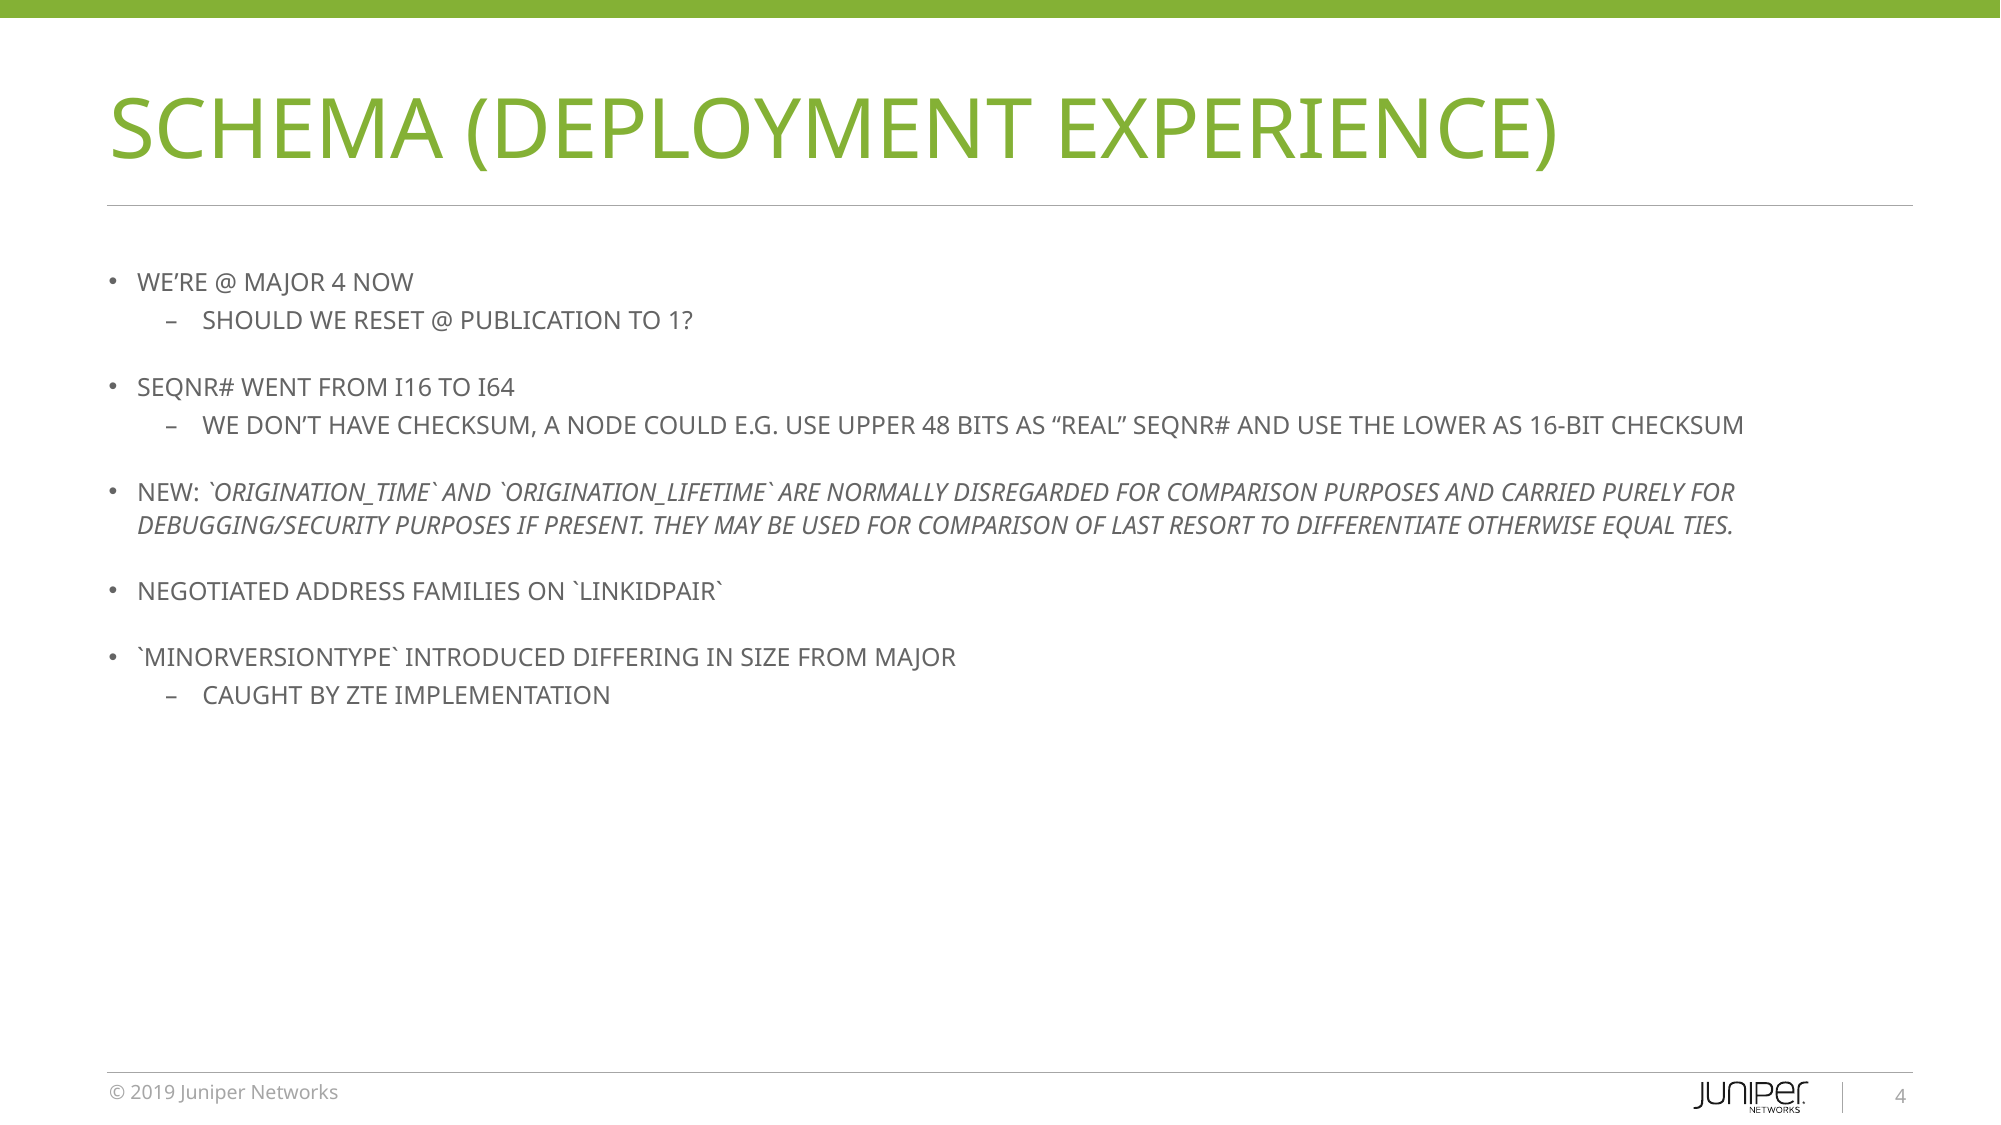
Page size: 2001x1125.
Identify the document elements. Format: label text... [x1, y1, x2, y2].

list We’re @ Major 4 Now Should We Reset @ Publication to 1? SeqNr# Went from i16 to i64 We Don’t Have Checksum, A Node Could E.g. Use Upper 48 Bits as “Real” SeqNr# And Use the Lower as 16-Bit CheckSum New: `origination_time` and `origination_lifetime` are normally disregarded for comparison purposes and carried purely for debugging/security purposes if present. They MAY be used for comparison of last resort to differentiate otherwise equal ties. Negotiated Address Families on `LinkIDPair` `MinorVersionType` Introduced Differing In Size From Major Caught by ZTE Implementation [108, 263, 1912, 972]
title Schema (Deployment Experience) [109, 35, 1913, 177]
slide_number 4 [1852, 1085, 1907, 1109]
